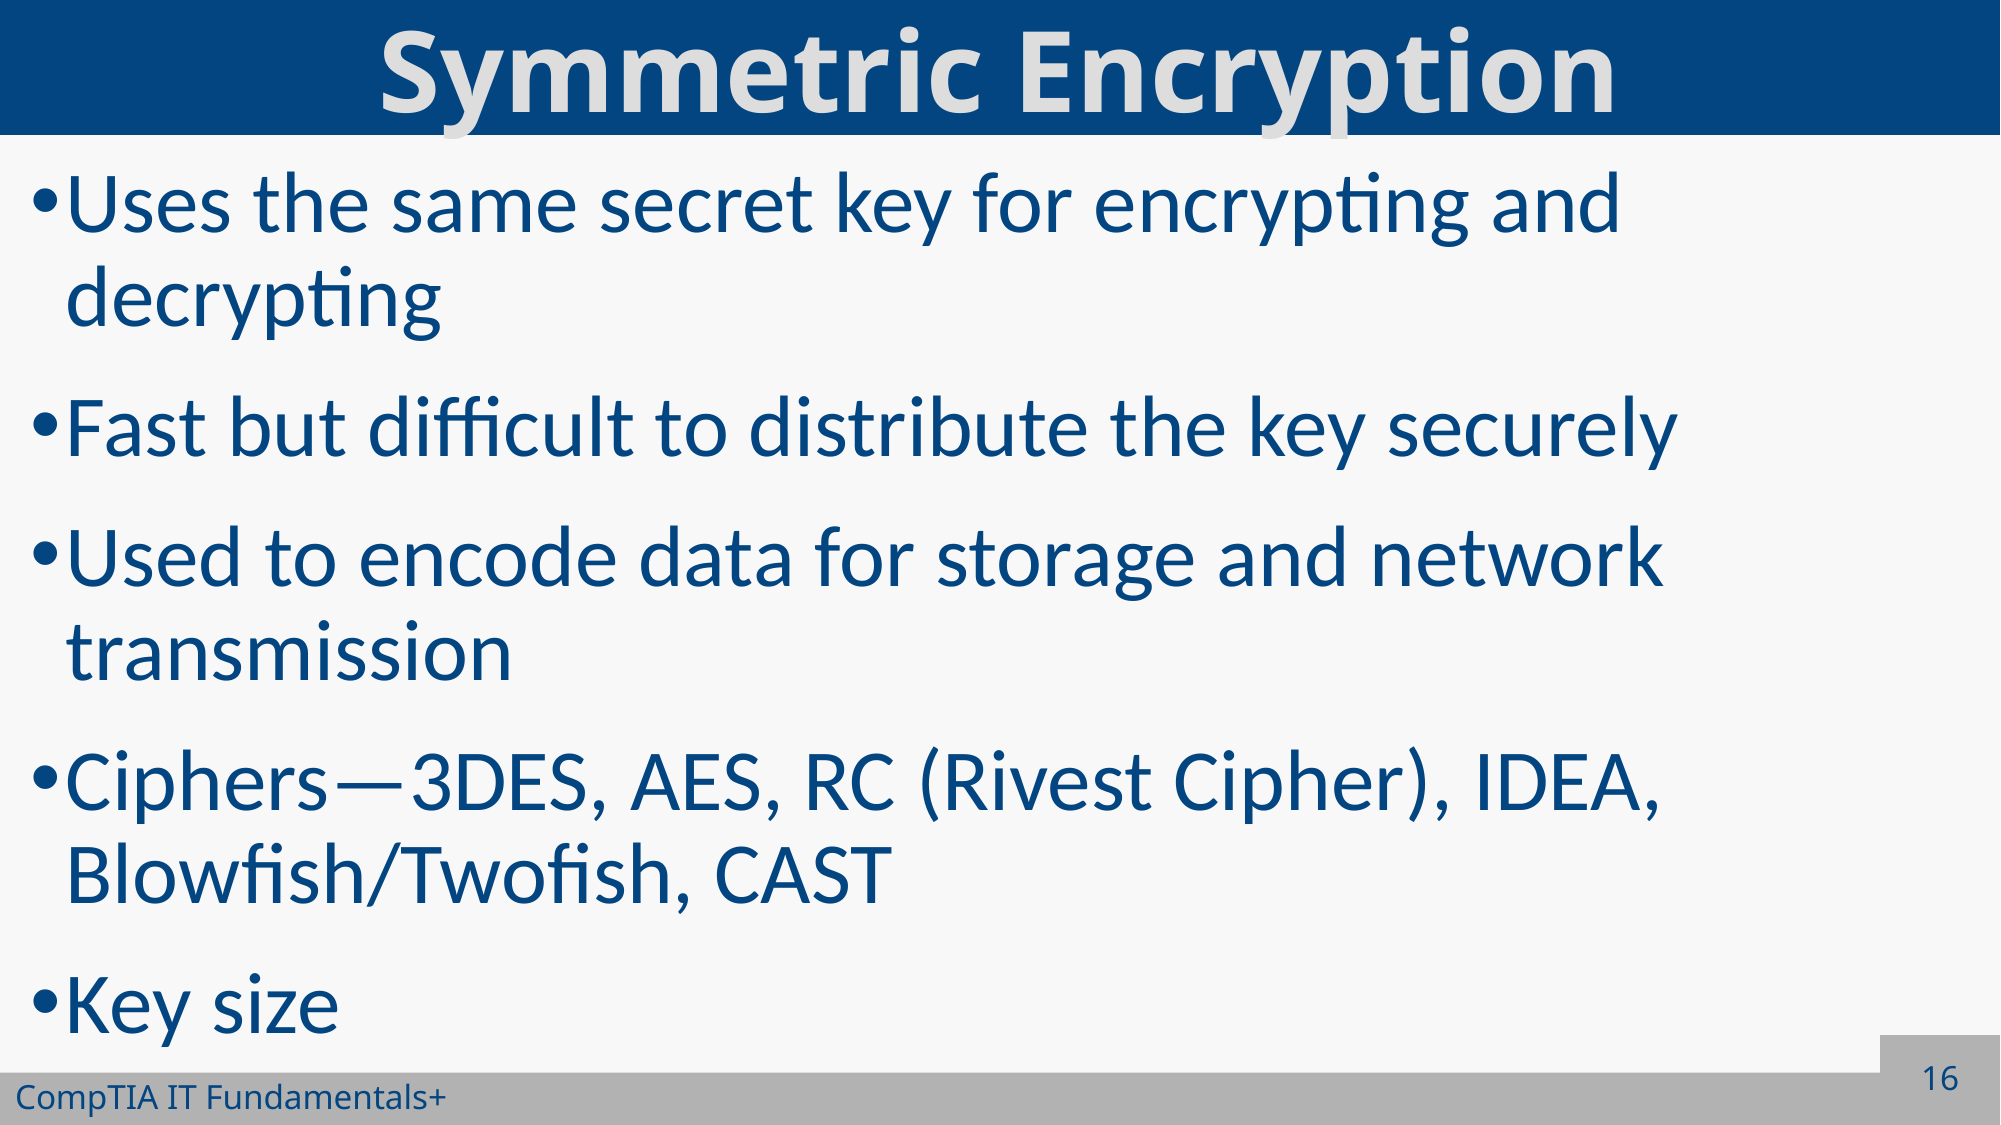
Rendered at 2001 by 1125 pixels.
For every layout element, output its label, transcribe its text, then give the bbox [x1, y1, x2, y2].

title Symmetric Encryption [0, 0, 2000, 135]
slide_number 16 [1880, 1035, 2000, 1125]
list Uses the same secret key for encrypting and decrypting Fast but difficult to distribute the key securely Used to encode data for storage and network transmission Ciphers—3DES, AES, RC (Rivest Cipher), IDEA, Blowfish/Twofish, CAST Key size [15, 149, 1980, 1065]
footer CompTIA IT Fundamentals+ [0, 1072, 1880, 1125]
